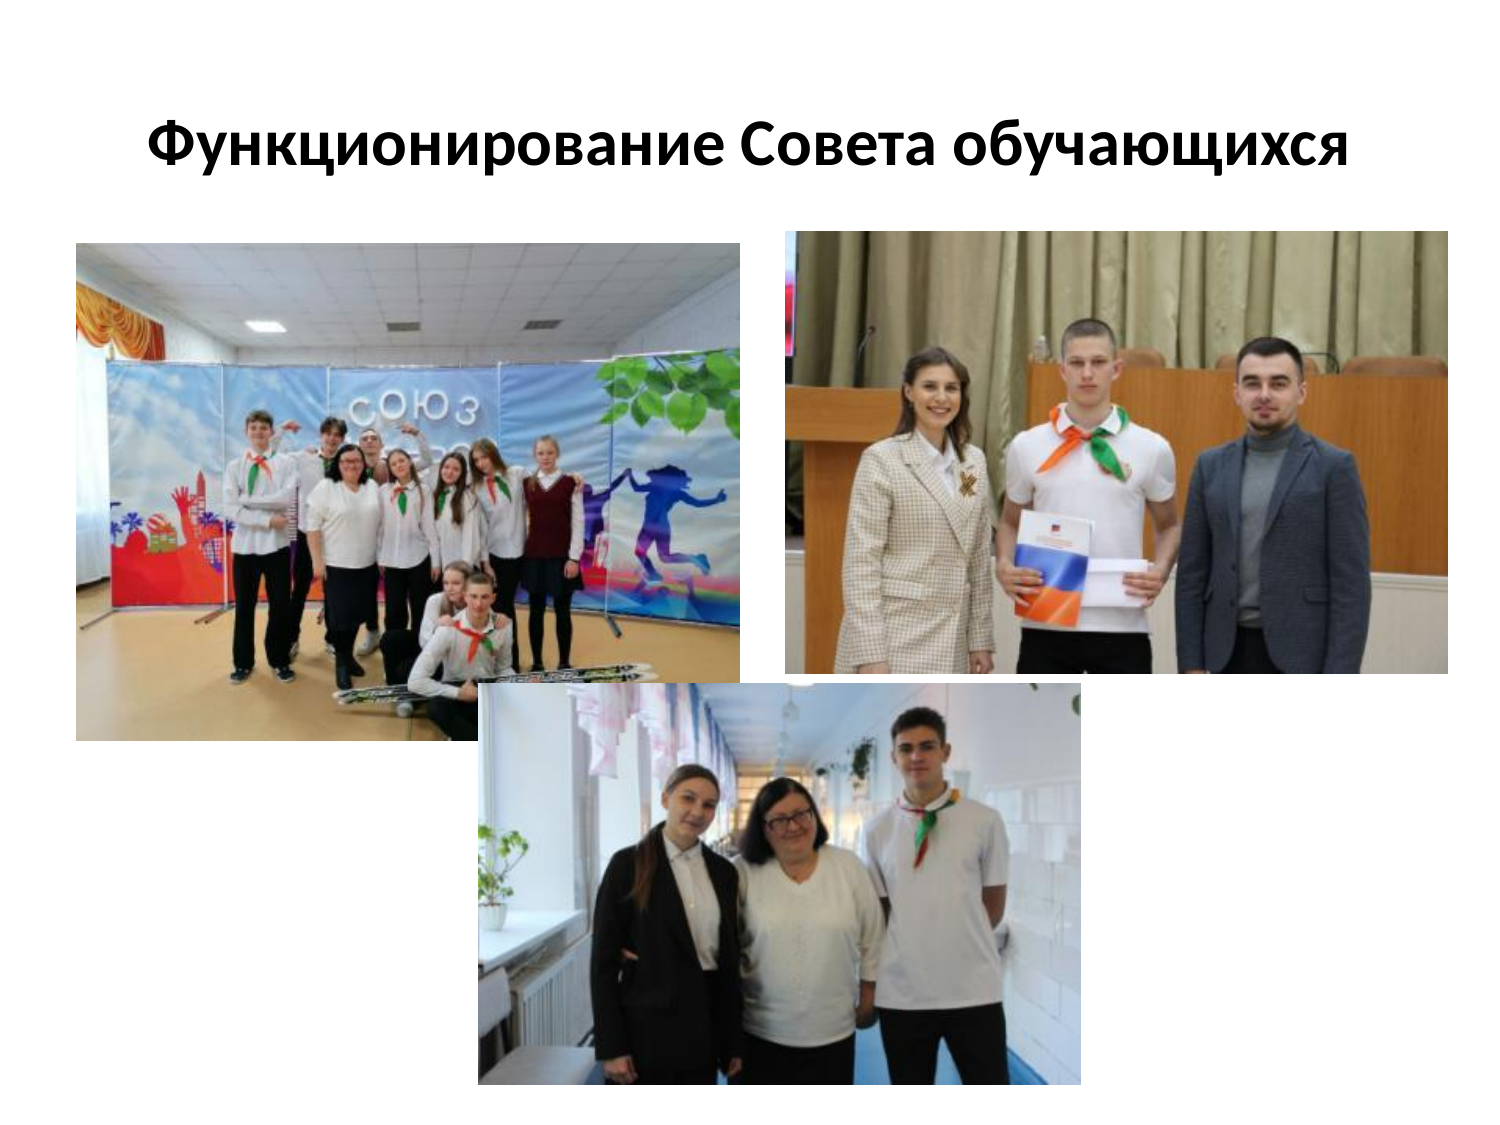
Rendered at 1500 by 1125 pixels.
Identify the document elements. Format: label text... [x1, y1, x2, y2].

picture [478, 683, 1081, 1086]
title Функционирование Совета обучающихся [75, 45, 1425, 233]
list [785, 231, 1449, 674]
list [76, 243, 740, 741]
